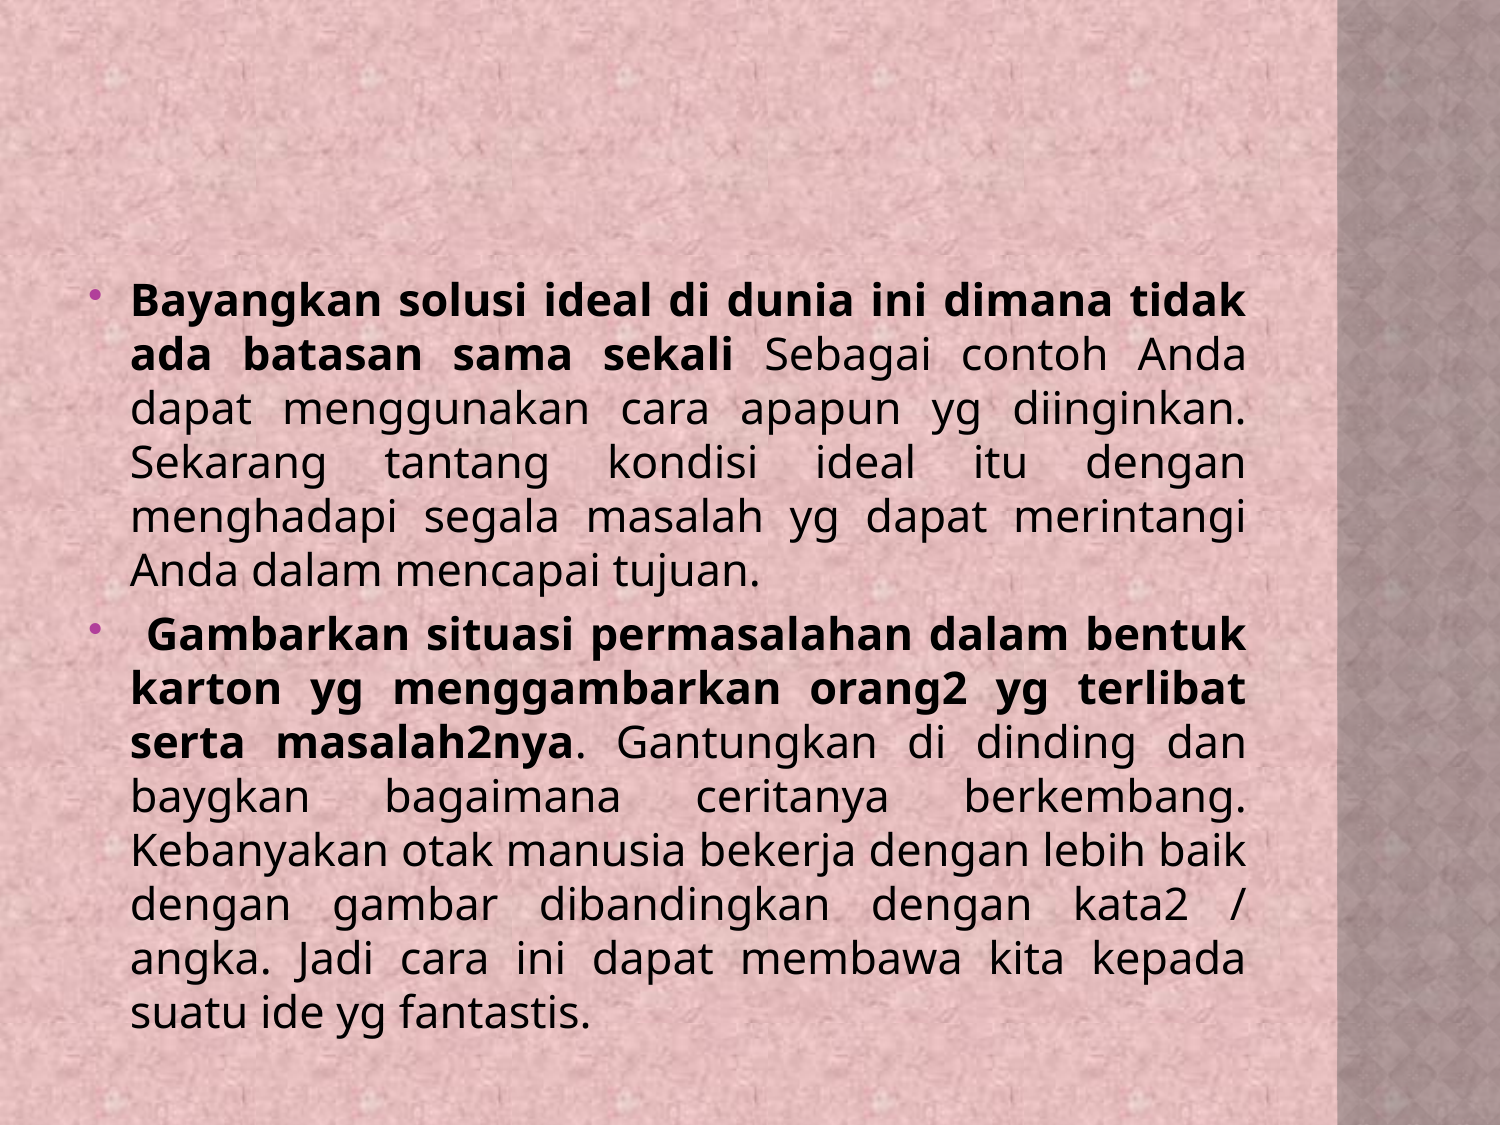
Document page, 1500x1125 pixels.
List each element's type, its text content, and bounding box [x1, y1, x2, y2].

picture [0, 0, 1500, 1125]
list Bayangkan solusi ideal di dunia ini dimana tidak ada batasan sama sekali Sebagai contoh Anda dapat menggunakan cara apapun yg diinginkan. Sekarang tantang kondisi ideal itu dengan menghadapi segala masalah yg dapat merintangi Anda dalam mencapai tujuan. Gambarkan situasi permasalahan dalam bentuk karton yg menggambarkan orang2 yg terlibat serta masalah2nya. Gantungkan di dinding dan baygkan bagaimana ceritanya berkembang. Kebanyakan otak manusia bekerja dengan lebih baik dengan gambar dibandingkan dengan kata2 / angka. Jadi cara ini dapat membawa kita kepada suatu ide yg fantastis. [75, 264, 1263, 1059]
